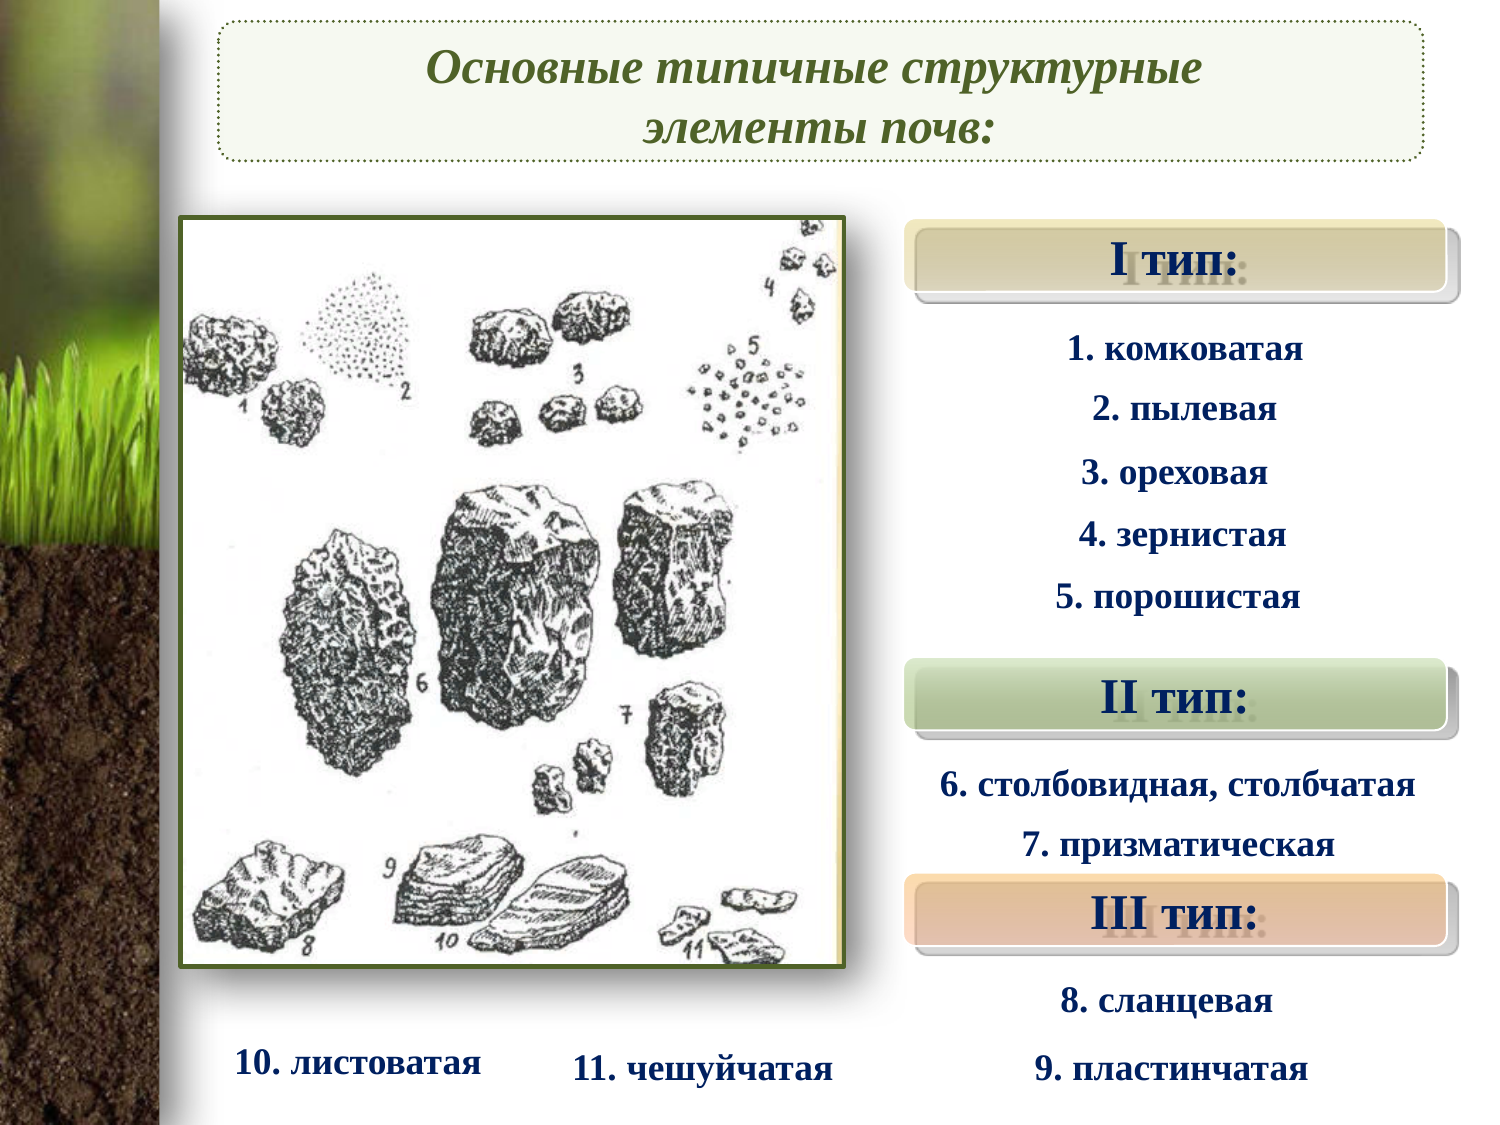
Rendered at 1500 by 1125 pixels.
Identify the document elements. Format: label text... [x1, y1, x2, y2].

text_box 4. зернистая [921, 501, 1445, 562]
text_box 9. пластинчатая [974, 1035, 1369, 1096]
text_box 6. столбовидная, столбчатая [916, 751, 1440, 812]
text_box 7. призматическая [916, 812, 1441, 872]
text_box 11. чешуйчатая [506, 1035, 900, 1096]
text_box Основные типичные структурные элементы почв: [218, 21, 1424, 161]
text_box III тип: [903, 872, 1447, 947]
text_box 10. листоватая [178, 1029, 538, 1090]
text_box 8. сланцевая [909, 967, 1434, 1028]
text_box 3. ореховая [912, 439, 1437, 500]
text_box 5. порошистая [916, 563, 1440, 624]
picture [182, 219, 842, 965]
picture [0, 0, 160, 1125]
text_box 2. пылевая [922, 375, 1447, 436]
text_box I тип: [903, 218, 1447, 292]
text_box 1. комковатая [923, 315, 1447, 375]
text_box II тип: [903, 656, 1447, 731]
